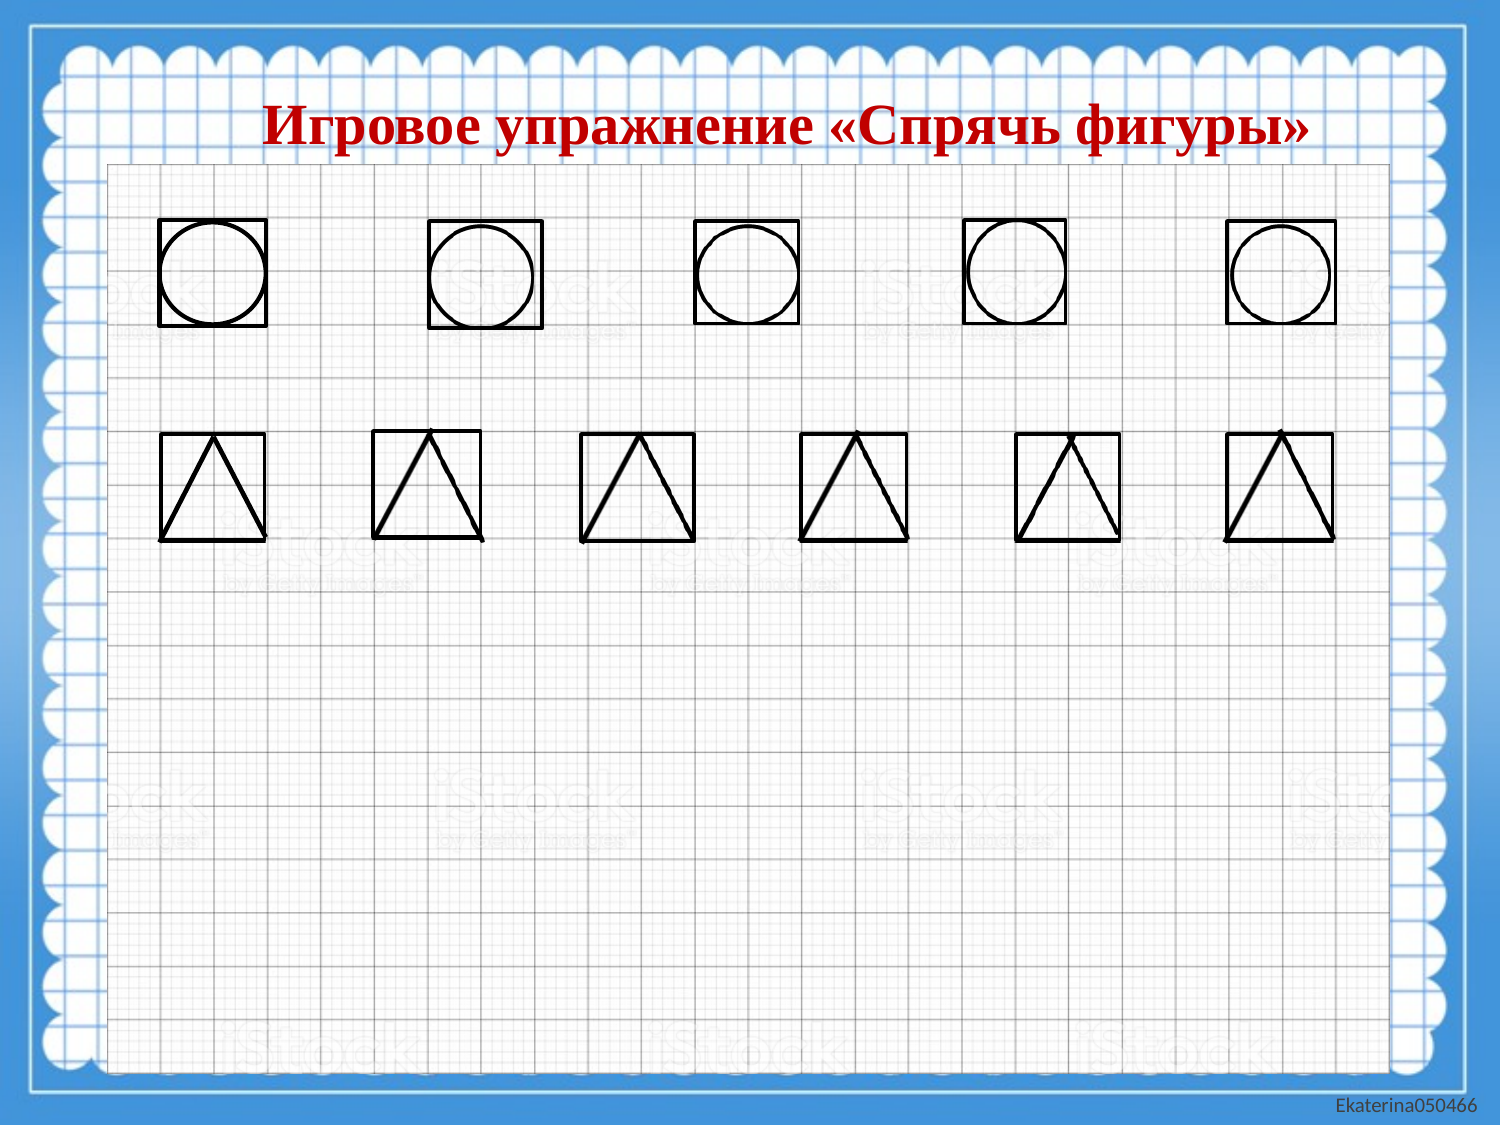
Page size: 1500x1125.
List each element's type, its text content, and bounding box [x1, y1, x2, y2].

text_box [213, 436, 266, 538]
text_box Игровое упражнение «Спрячь фигуры» [248, 78, 1328, 162]
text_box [159, 436, 212, 543]
picture [0, 0, 1500, 1125]
